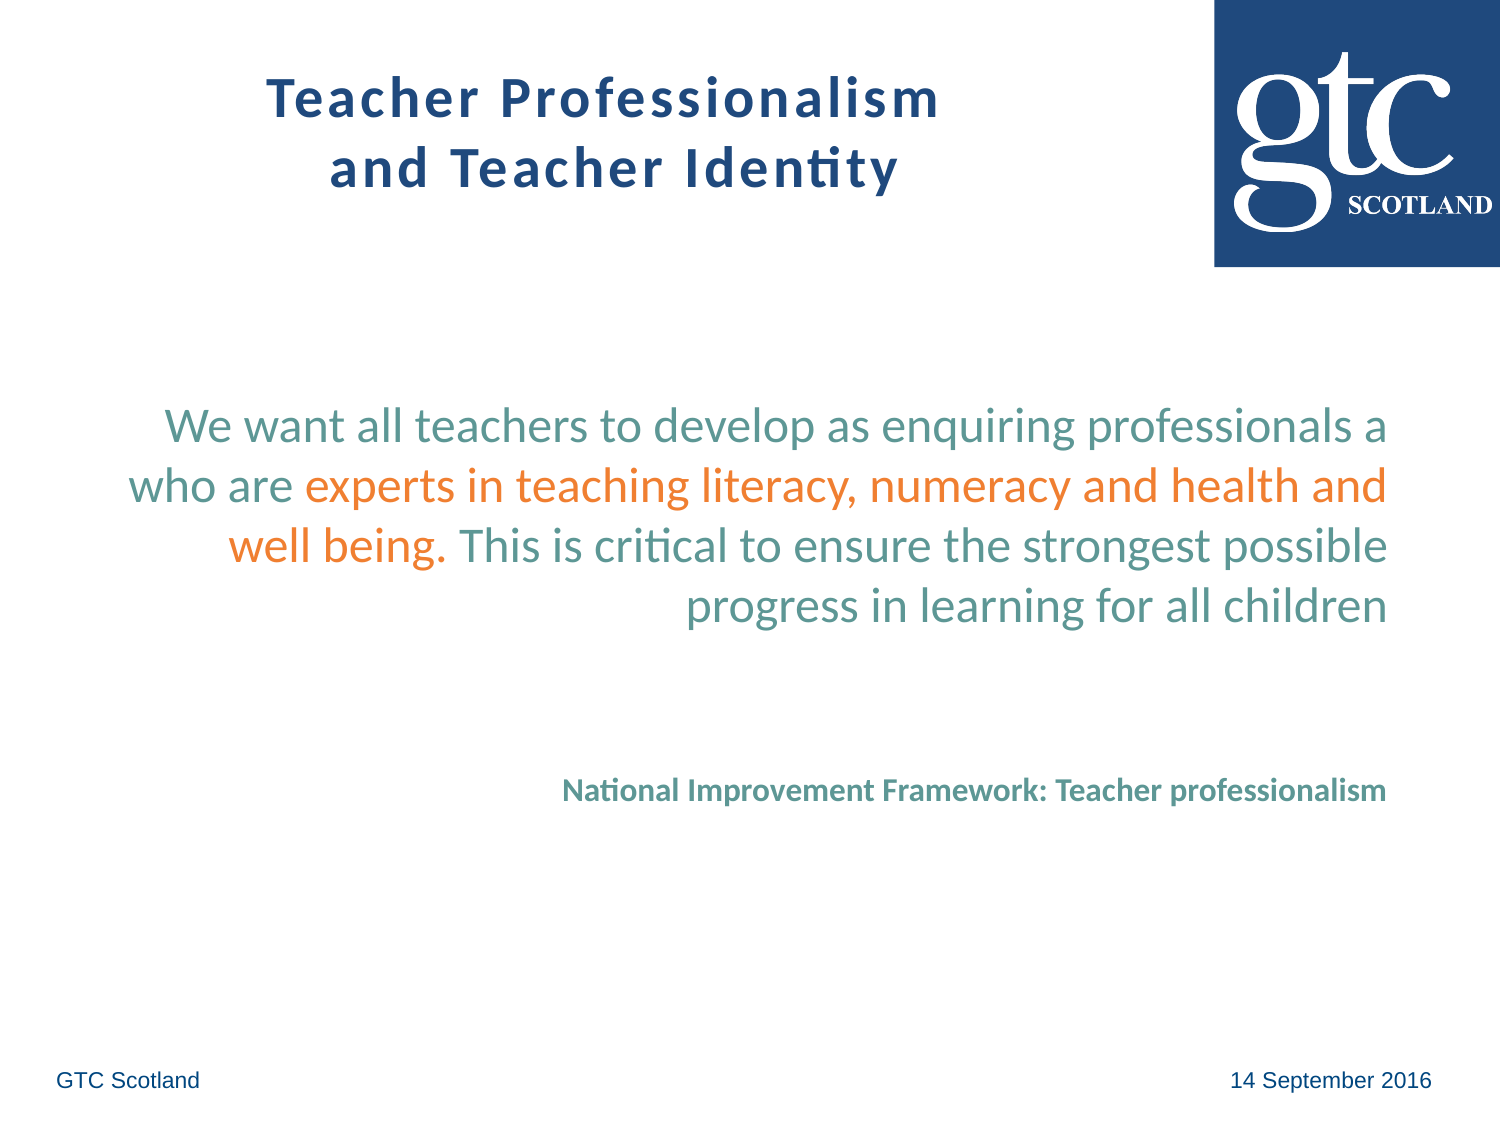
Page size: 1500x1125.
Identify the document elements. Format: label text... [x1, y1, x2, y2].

title Teacher Professionalism and Teacher Identity [41, 51, 1188, 200]
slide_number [1074, 1058, 1447, 1102]
picture [1234, 51, 1492, 232]
list We want all teachers to develop as enquiring professionals a who are experts in teaching literacy, numeracy and health and well being. This is critical to ensure the strongest possible progress in learning for all children National Improvement Framework: Teacher professionalism [53, 385, 1404, 921]
footer GTC Scotland [41, 1058, 529, 1102]
